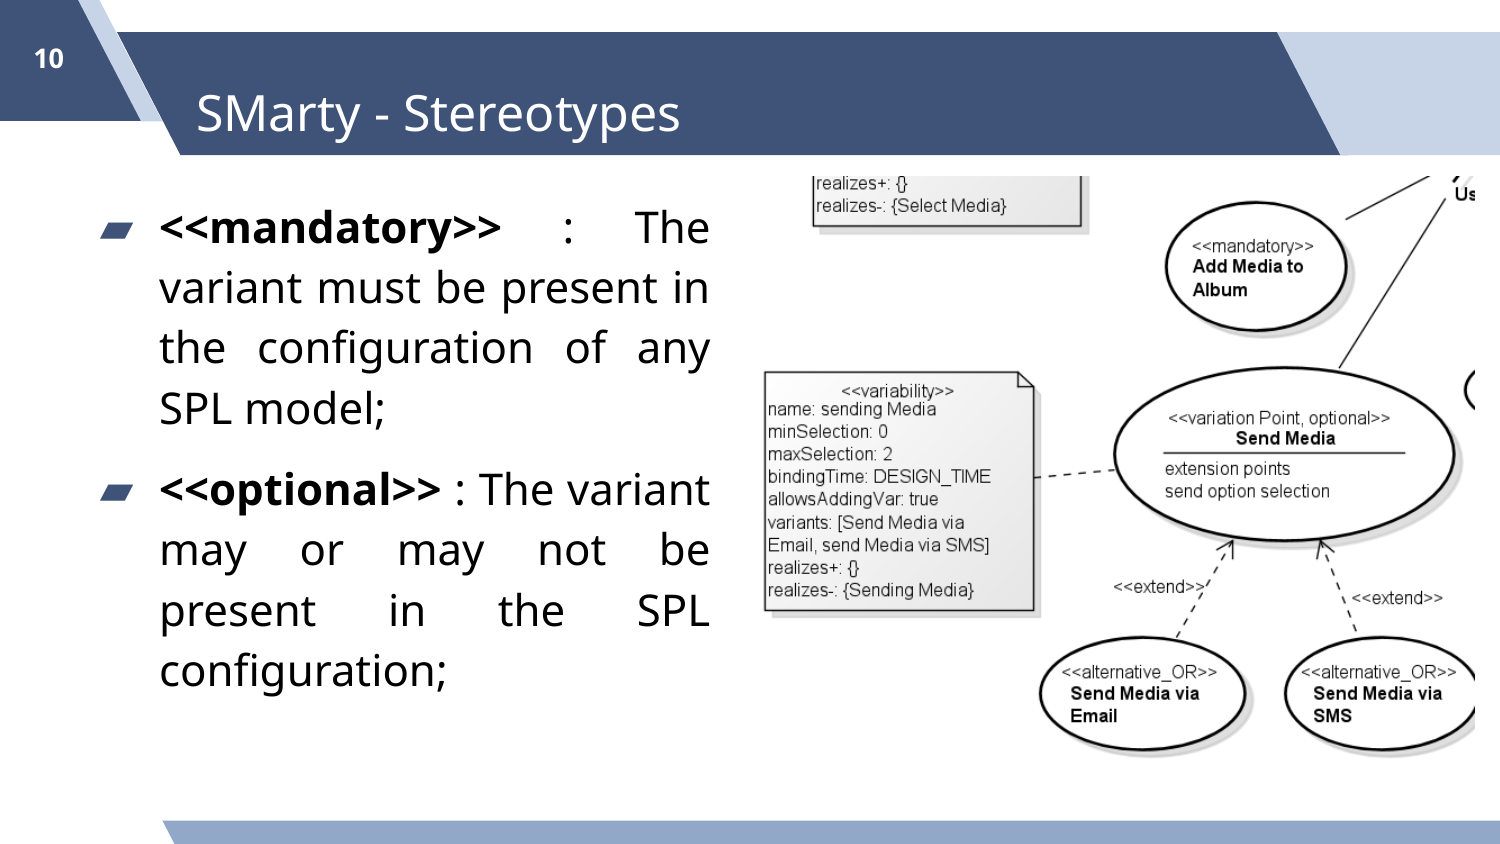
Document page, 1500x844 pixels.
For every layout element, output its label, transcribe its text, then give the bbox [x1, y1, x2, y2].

list <<mandatory>> : The variant must be present in the configuration of any SPL model; <<optional>> : The variant may or may not be present in the SPL configuration; [69, 176, 726, 737]
title SMarty - Stereotypes [181, 45, 1285, 169]
picture [749, 176, 1475, 766]
slide_number ‹#› [0, 0, 98, 121]
